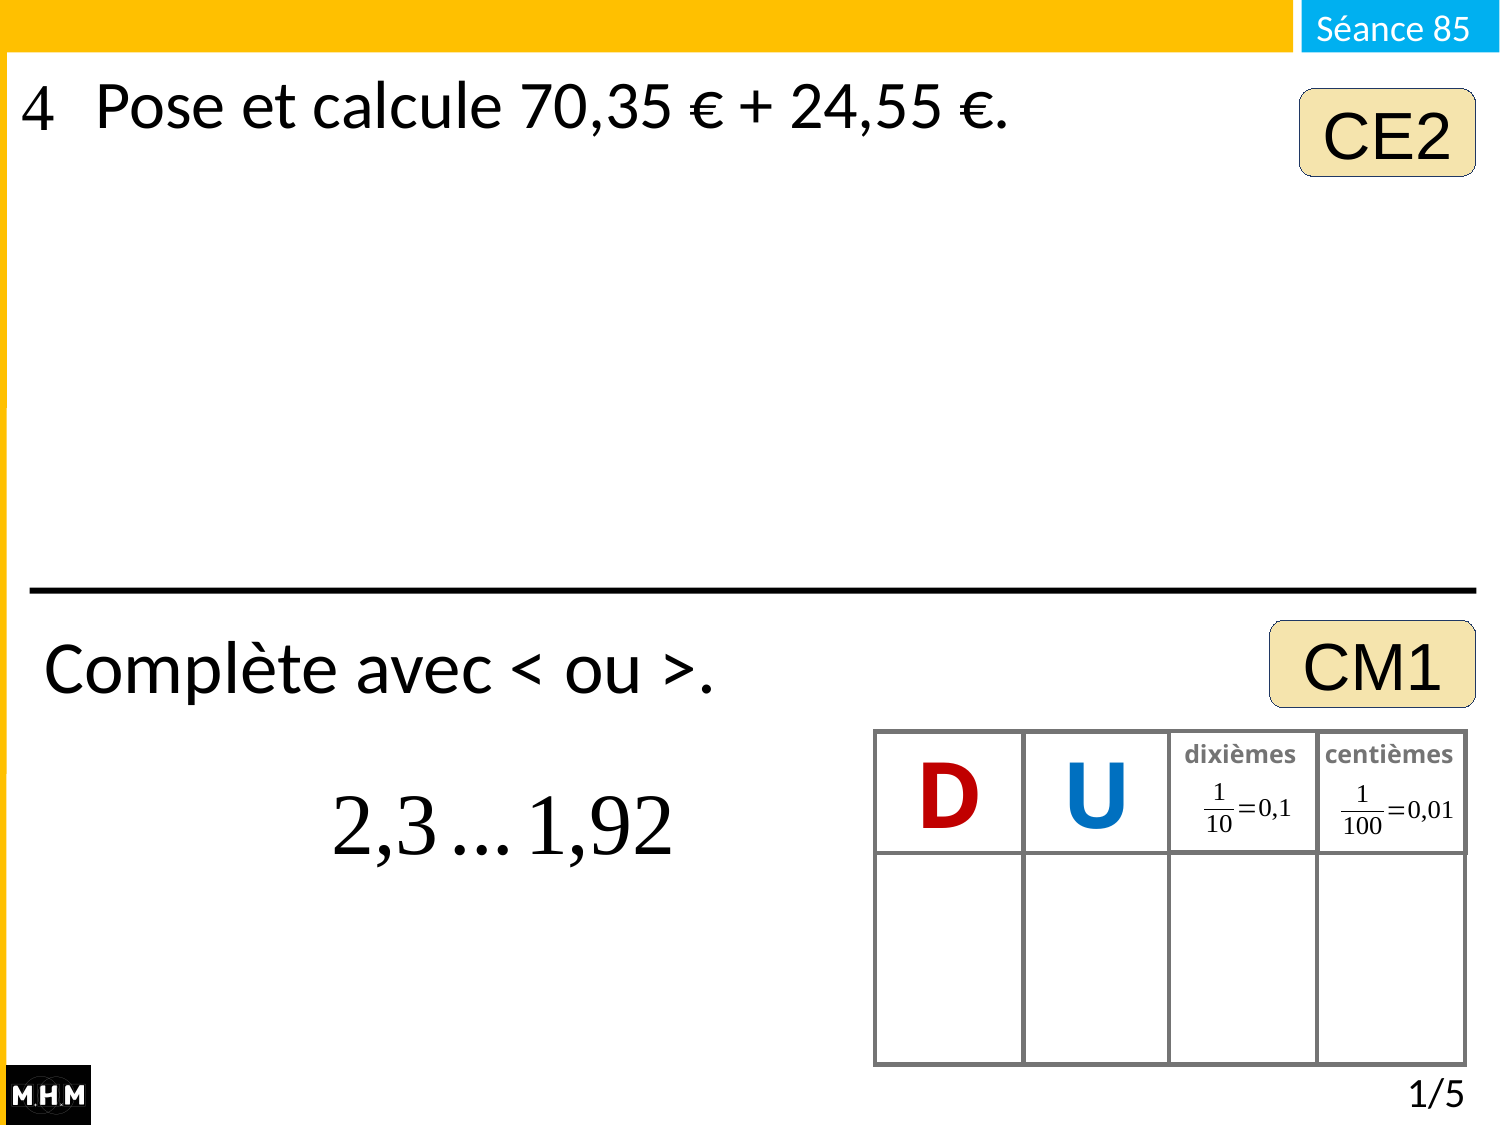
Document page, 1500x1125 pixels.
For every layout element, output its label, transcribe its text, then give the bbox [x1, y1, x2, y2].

text_box CE2 [1299, 88, 1476, 177]
list 1/5 [1373, 1064, 1500, 1125]
text_box Pose et calcule 70,35 € + 24,55 €. [80, 61, 1375, 151]
text_box CM1 [1269, 620, 1476, 708]
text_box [874, 730, 1466, 1065]
picture [6, 1065, 91, 1125]
text_box Complète avec < ou >. [29, 594, 1085, 746]
